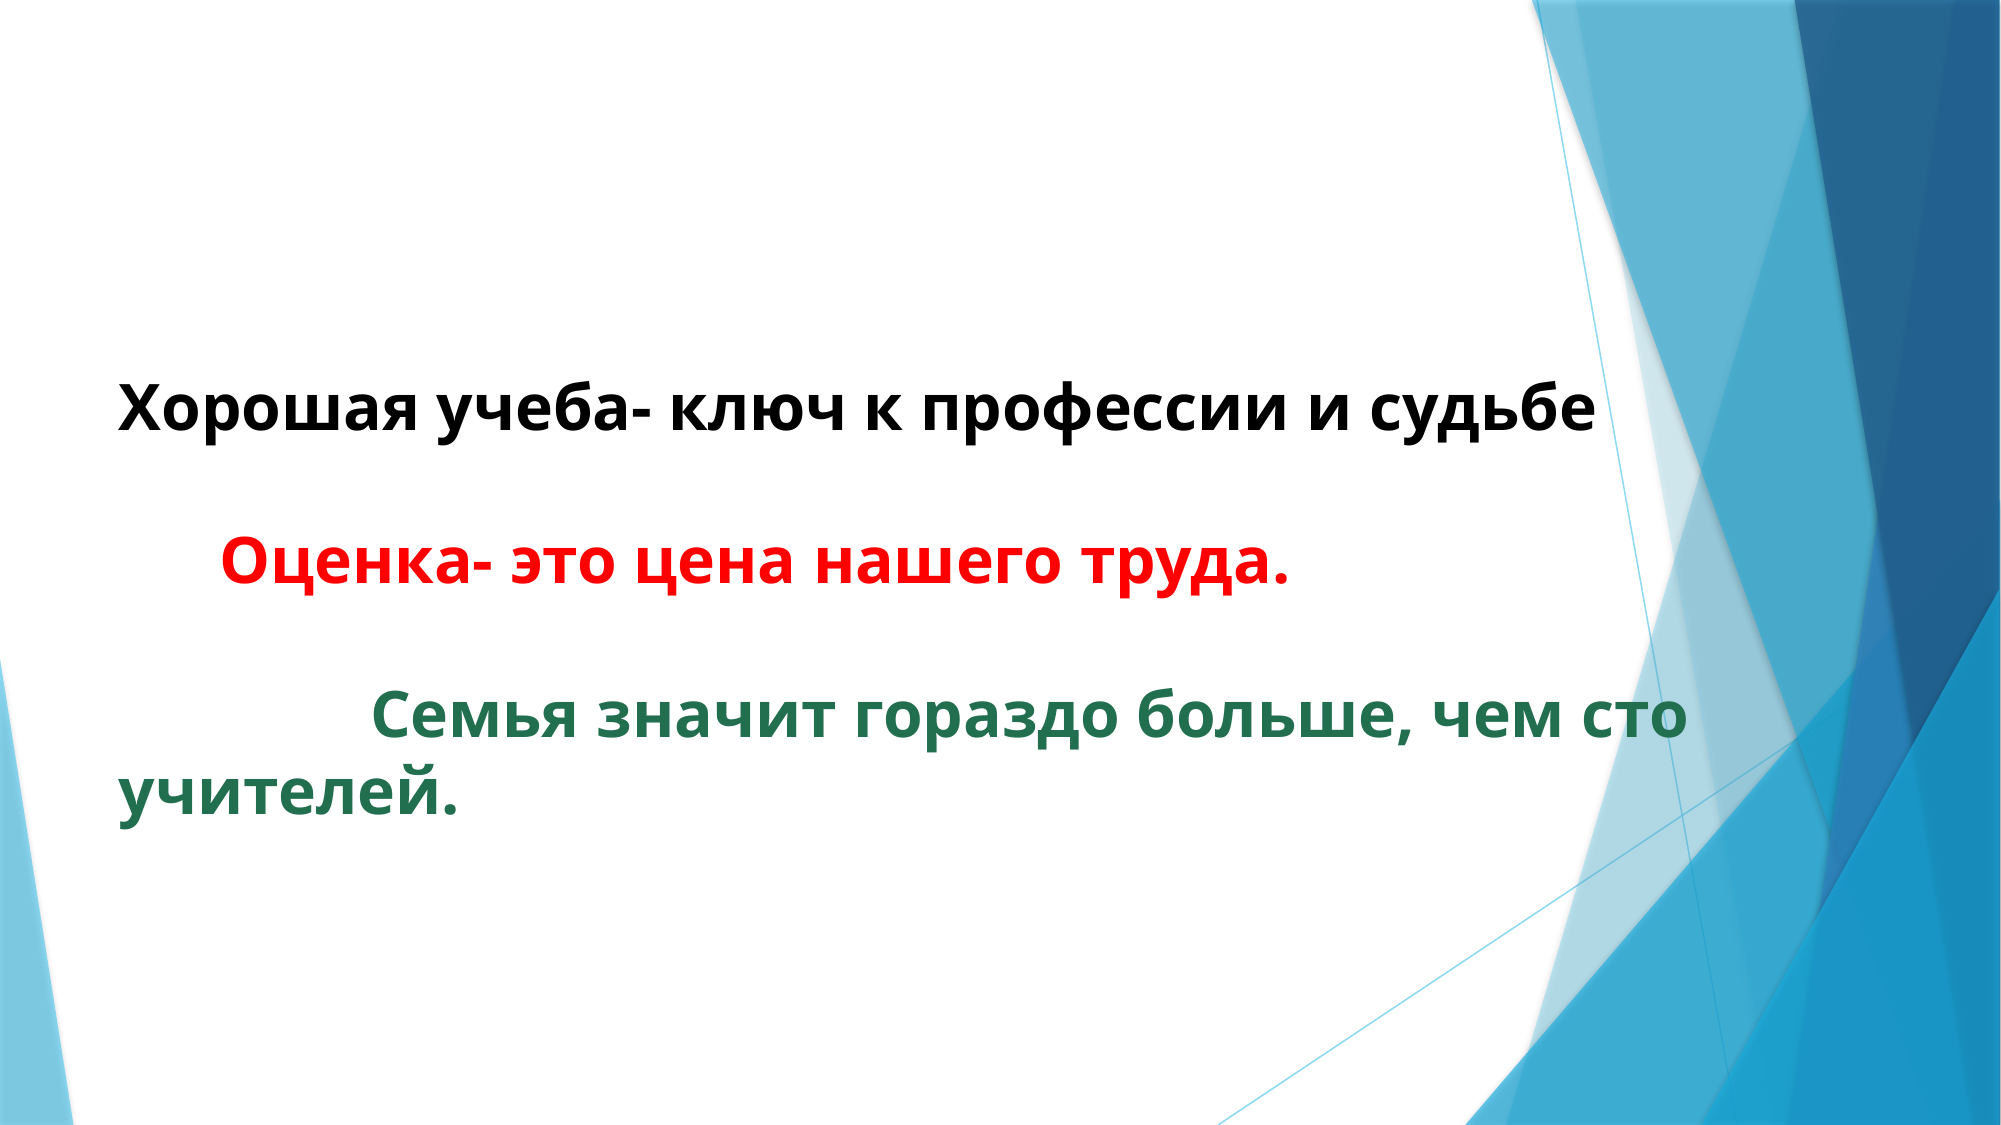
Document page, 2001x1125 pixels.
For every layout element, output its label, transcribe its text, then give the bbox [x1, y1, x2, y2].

title Хорошая учеба- ключ к профессии и судьбе Оценка- это цена нашего труда. Семья значит гораздо больше, чем сто учителей. [103, 202, 1831, 912]
